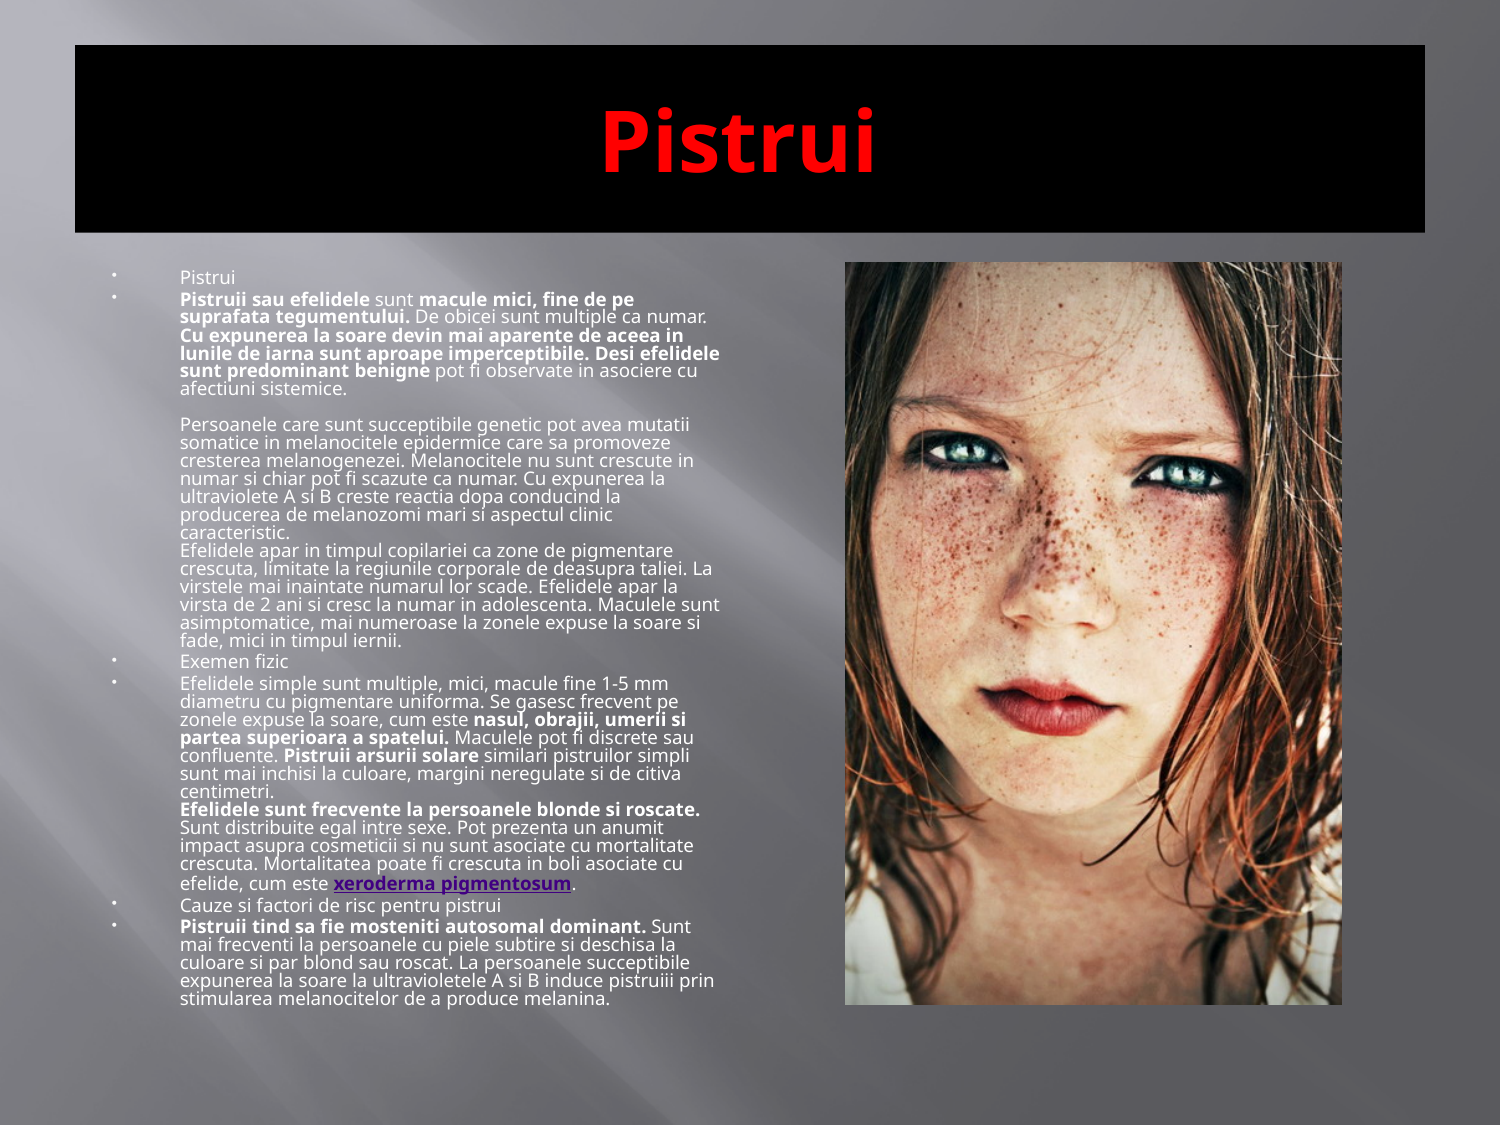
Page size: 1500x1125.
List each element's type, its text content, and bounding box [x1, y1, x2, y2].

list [845, 262, 1342, 1006]
title Pistrui [75, 45, 1425, 233]
list Pistrui Pistruii sau efelidele sunt macule mici, fine de pe suprafata tegumentului. De obicei sunt multiple ca numar. Cu expunerea la soare devin mai aparente de aceea in lunile de iarna sunt aproape imperceptibile. Desi efelidele sunt predominant benigne pot fi observate in asociere cu afectiuni sistemice. Persoanele care sunt succeptibile genetic pot avea mutatii somatice in melanocitele epidermice care sa promoveze cresterea melanogenezei. Melanocitele nu sunt crescute in numar si chiar pot fi scazute ca numar. Cu expunerea la ultraviolete A si B creste reactia dopa conducind la producerea de melanozomi mari si aspectul clinic caracteristic. Efelidele apar in timpul copilariei ca zone de pigmentare crescuta, limitate la regiunile corporale de deasupra taliei. La virstele mai inaintate numarul lor scade. Efelidele apar la virsta de 2 ani si cresc la numar in adolescenta. Maculele sunt asimptomatice, mai numeroase la zonele expuse la soare si fade, mici in timpul iernii. Exemen fizic Efelidele simple sunt multiple, mici, macule fine 1-5 mm diametru cu pigmentare uniforma. Se gasesc frecvent pe zonele expuse la soare, cum este nasul, obrajii, umerii si partea superioara a spatelui. Maculele pot fi discrete sau confluente. Pistruii arsurii solare similari pistruilor simpli sunt mai inchisi la culoare, margini neregulate si de citiva centimetri. Efelidele sunt frecvente la persoanele blonde si roscate. Sunt distribuite egal intre sexe. Pot prezenta un anumit impact asupra cosmeticii si nu sunt asociate cu mortalitate crescuta. Mortalitatea poate fi crescuta in boli asociate cu efelide, cum este xeroderma pigmentosum. Cauze si factori de risc pentru pistrui Pistruii tind sa fie mosteniti autosomal dominant. Sunt mai frecventi la persoanele cu piele subtire si deschisa la culoare si par blond sau roscat. La persoanele succeptibile expunerea la soare la ultravioletele A si B induce pistruiii prin stimularea melanocitelor de a produce melanina. [74, 262, 738, 1006]
